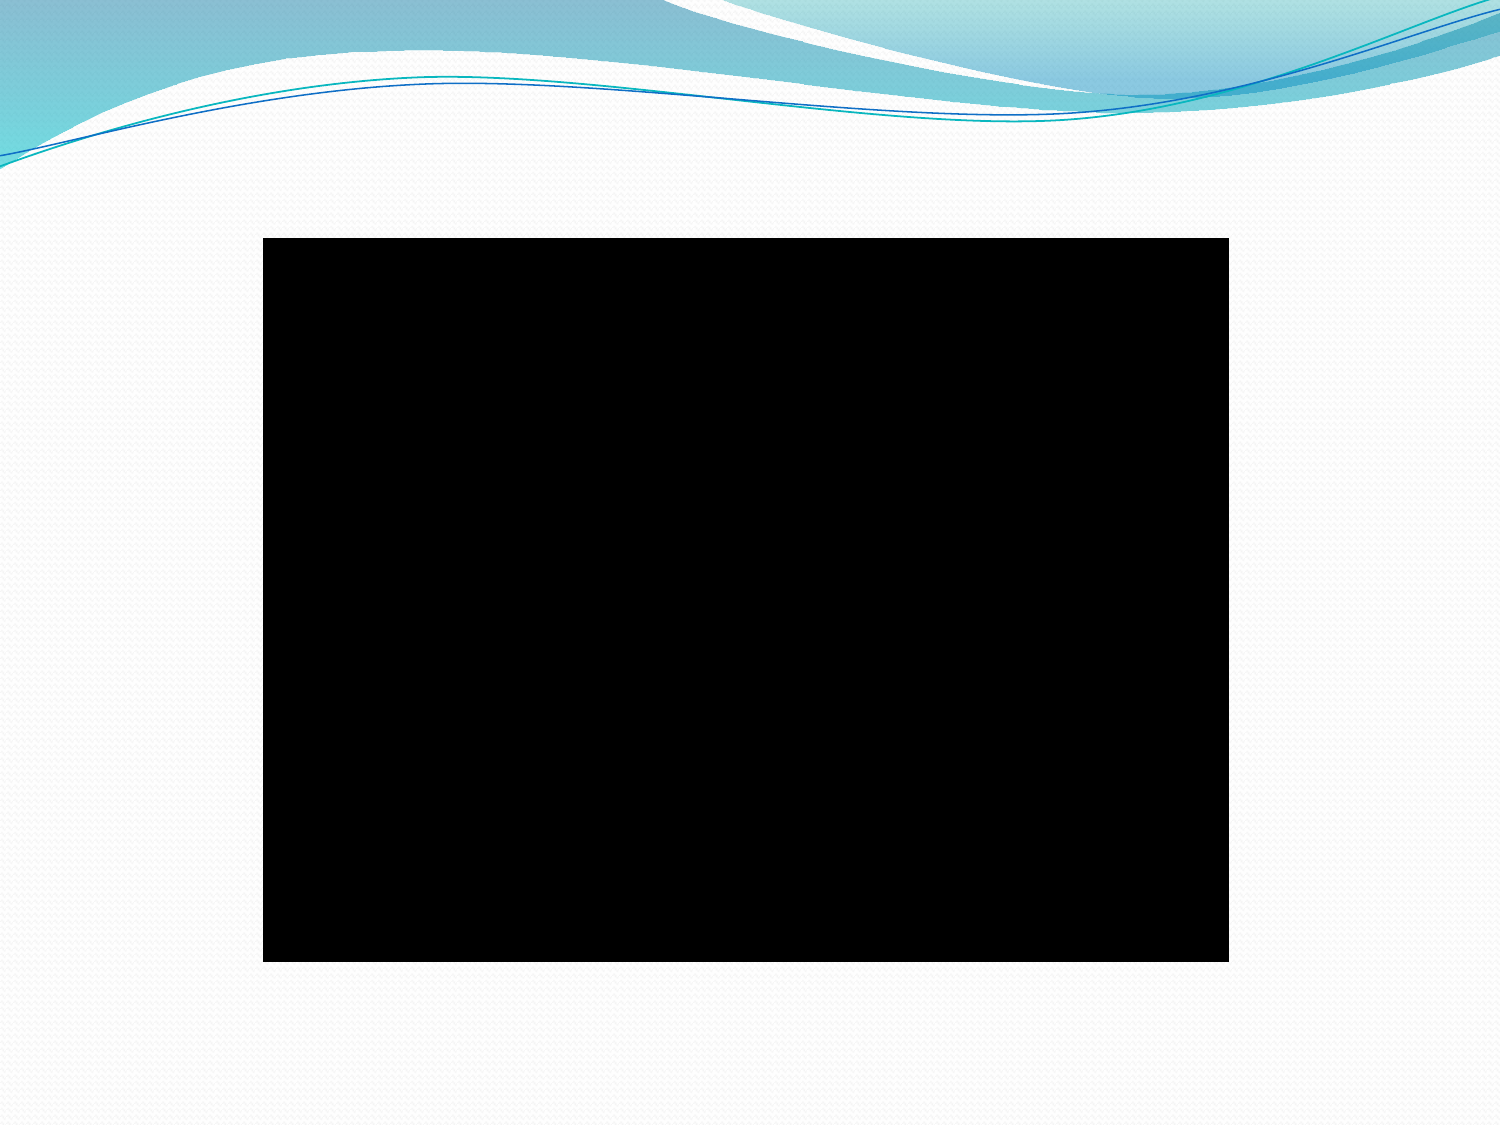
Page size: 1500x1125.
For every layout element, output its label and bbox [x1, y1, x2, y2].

text_box [262, 237, 1230, 963]
